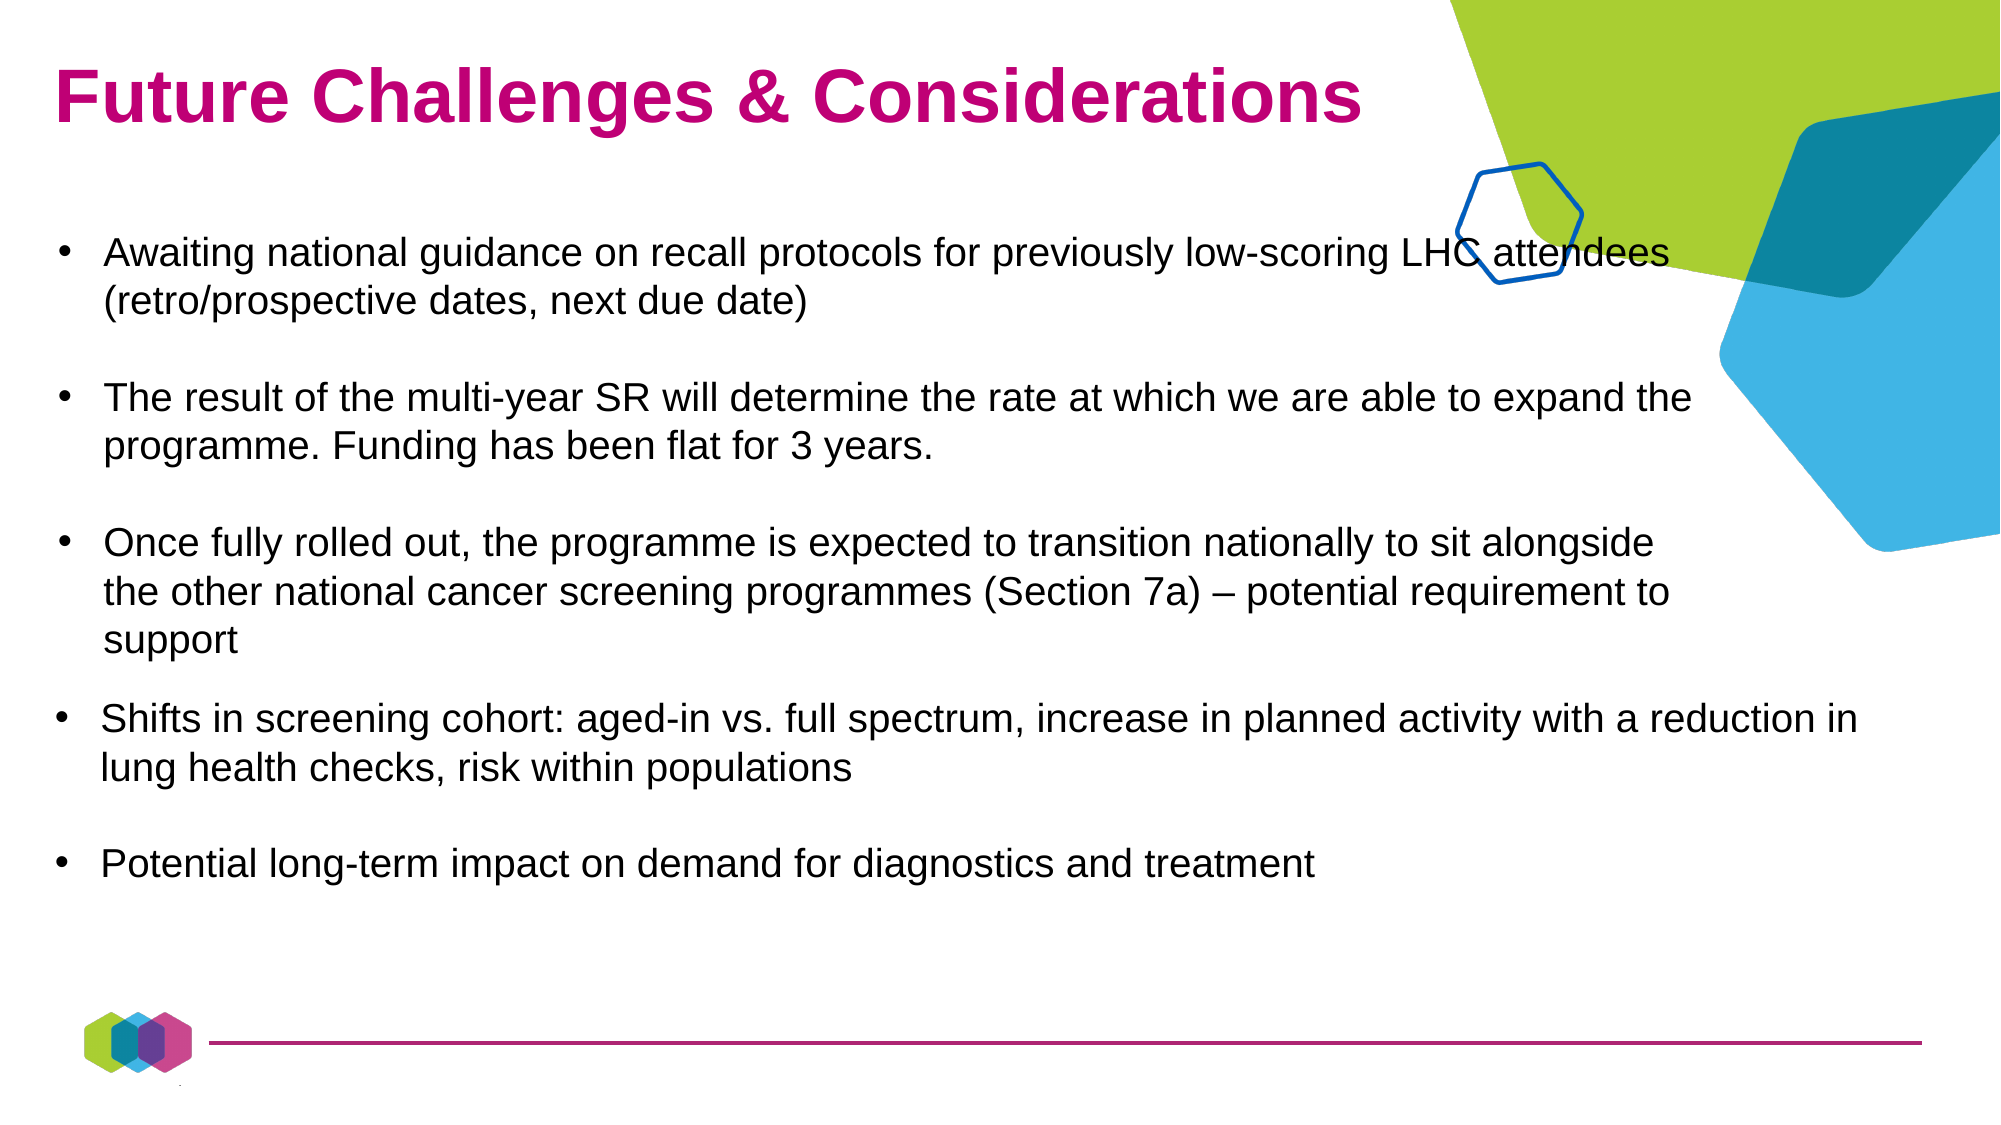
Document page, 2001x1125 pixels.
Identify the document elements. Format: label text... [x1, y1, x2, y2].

text_box Shifts in screening cohort: aged-in vs. full spectrum, increase in planned activity with a reduction in lung health checks, risk within populations Potential long-term impact on demand for diagnostics and treatment [40, 684, 1930, 894]
picture [37, 1012, 240, 1086]
text_box Awaiting national guidance on recall protocols for previously low-scoring LHC attendees (retro/prospective dates, next due date) The result of the multi-year SR will determine the rate at which we are able to expand the programme. Funding has been flat for 3 years. Once fully rolled out, the programme is expected to transition nationally to sit alongside the other national cancer screening programmes (Section 7a) – potential requirement to support [43, 218, 1721, 684]
picture [1432, 0, 2000, 552]
list Future Challenges & Considerations [40, 39, 1452, 177]
